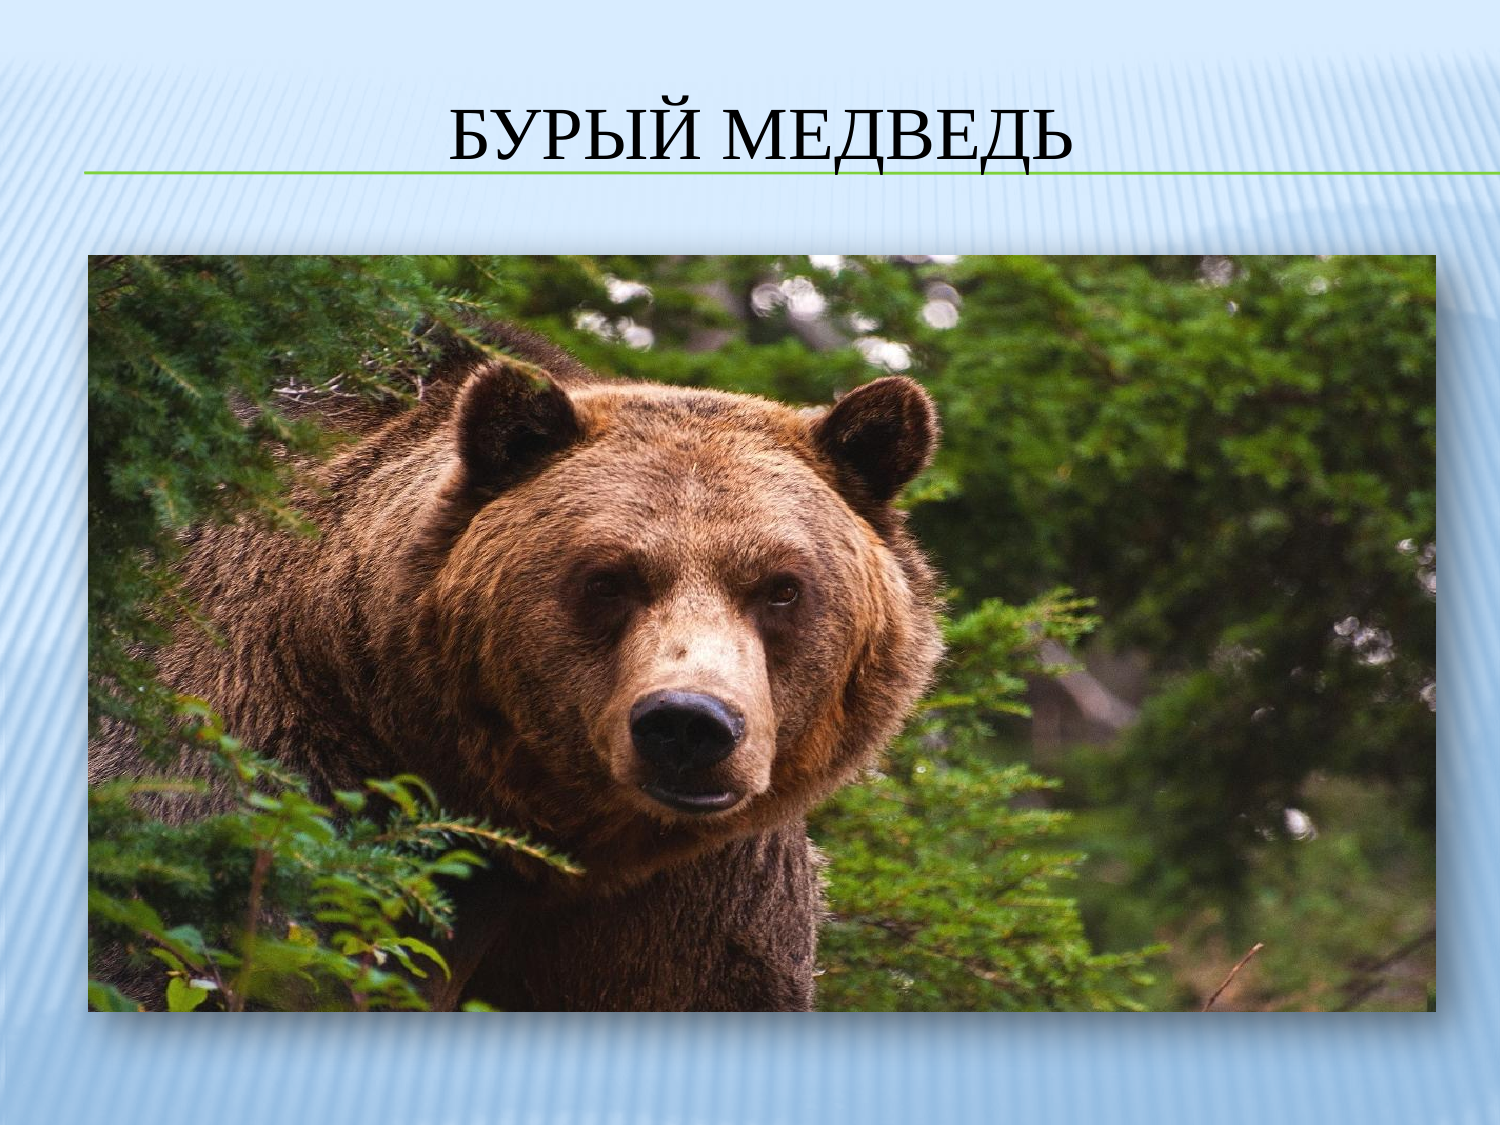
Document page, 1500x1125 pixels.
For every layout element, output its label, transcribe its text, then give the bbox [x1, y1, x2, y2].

title Бурый медведь [49, 75, 1475, 185]
picture [88, 255, 1436, 1012]
